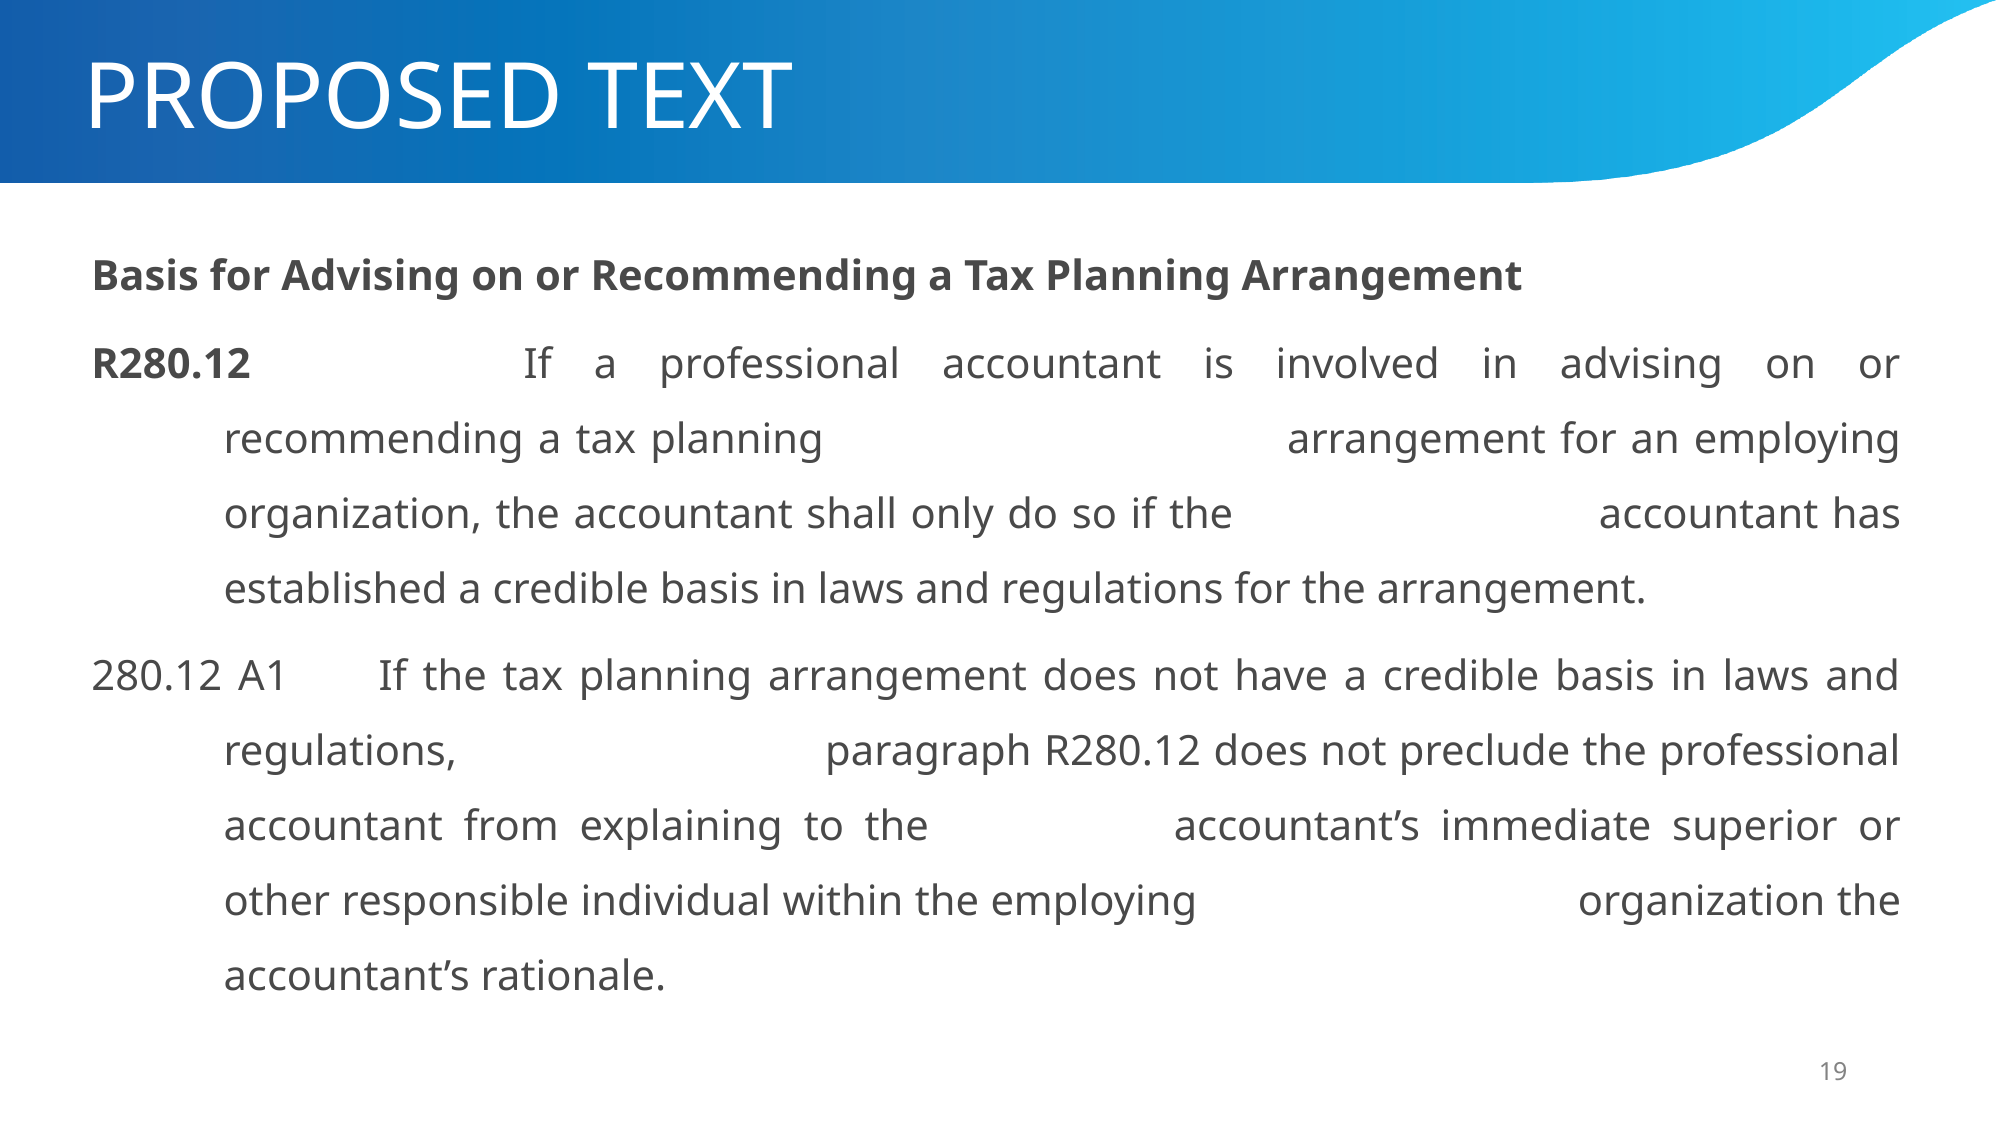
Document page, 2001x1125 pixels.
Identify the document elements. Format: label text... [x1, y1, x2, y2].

title PROPOSED TEXT [68, 4, 1773, 180]
picture [0, 0, 2000, 183]
text_box Basis for Advising on or Recommending a Tax Planning Arrangement R280.12 If a professional accountant is involved in advising on or recommending a tax planning arrangement for an employing organization, the accountant shall only do so if the accountant has established a credible basis in laws and regulations for the arrangement. 280.12 A1 If the tax planning arrangement does not have a credible basis in laws and regulations, paragraph R280.12 does not preclude the professional accountant from explaining to the accountant’s immediate superior or other responsible individual within the employing organization the accountant’s rationale. [76, 216, 1916, 1007]
slide_number 19 [1412, 1042, 1863, 1103]
